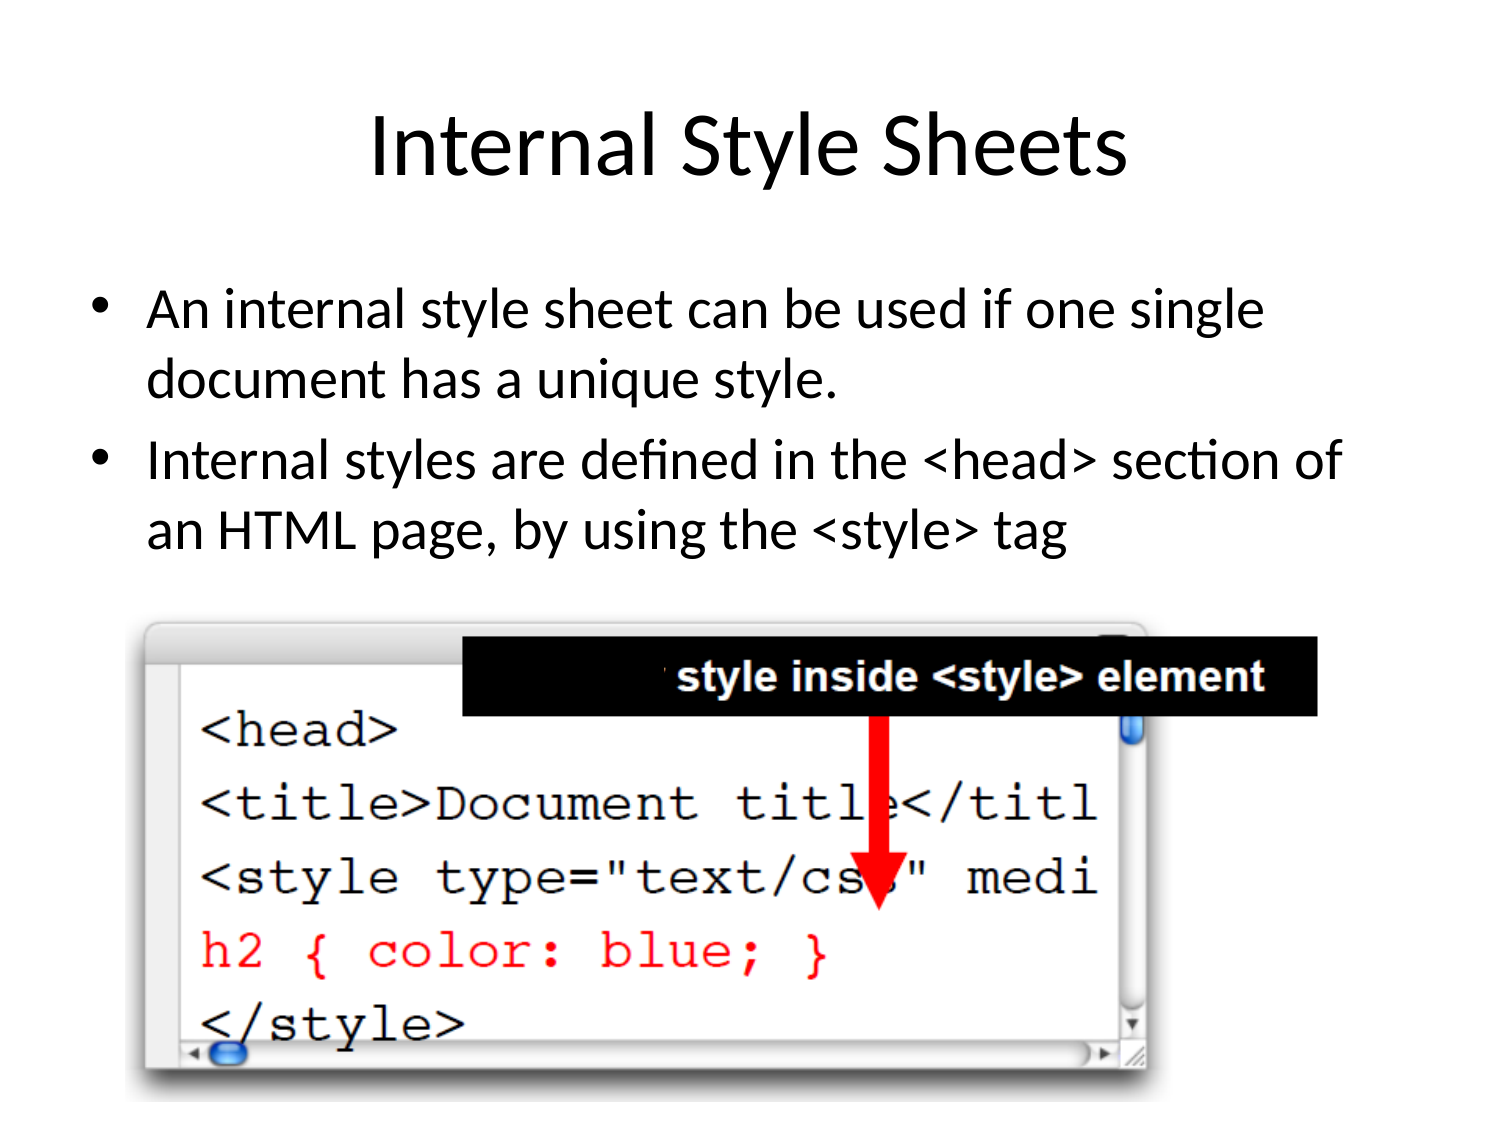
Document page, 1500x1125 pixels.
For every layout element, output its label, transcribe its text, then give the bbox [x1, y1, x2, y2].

picture [124, 574, 1335, 1102]
title Internal Style Sheets [75, 45, 1425, 233]
list An internal style sheet can be used if one single document has a unique style. Internal styles are defined in the <head> section of an HTML page, by using the <style> tag [75, 262, 1425, 1005]
